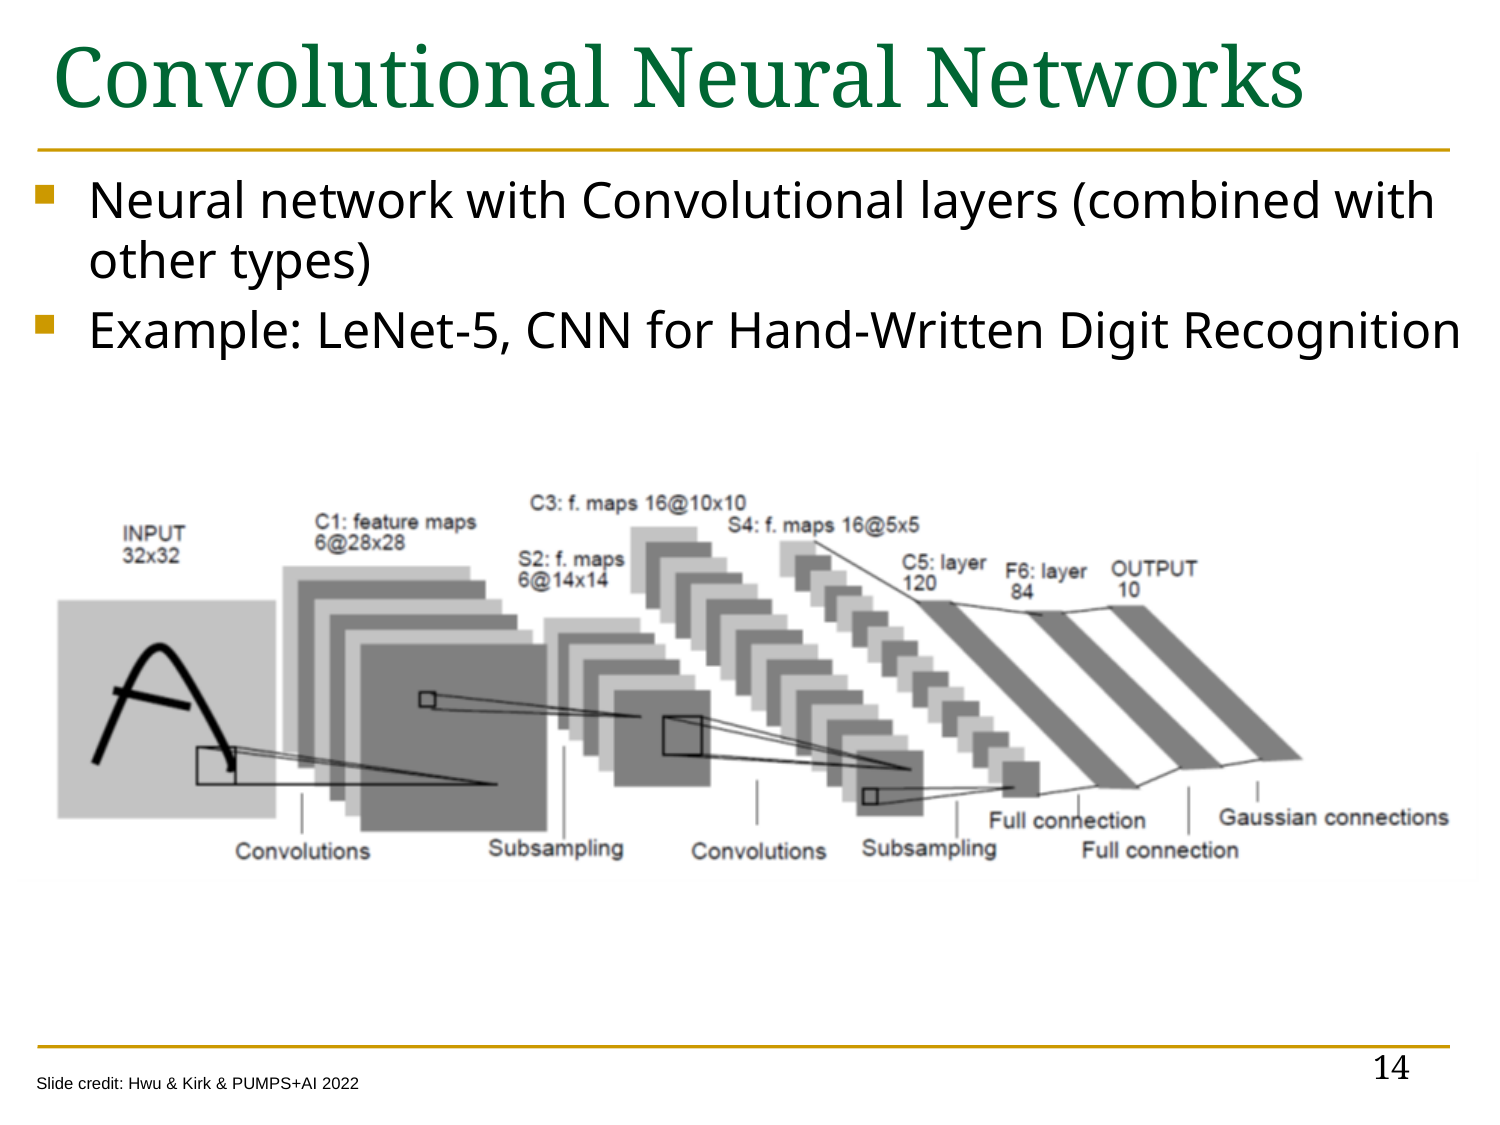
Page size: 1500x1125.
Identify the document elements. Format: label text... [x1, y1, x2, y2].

text_box Slide credit: Hwu & Kirk & PUMPS+AI 2022 [21, 1066, 375, 1101]
list Neural network with Convolutional layers (combined with other types) Example: LeNet-5, CNN for Hand-Written Digit Recognition [17, 160, 1483, 410]
slide_number 14 [1074, 1023, 1426, 1100]
picture [17, 452, 1479, 882]
title Convolutional Neural Networks [37, 0, 1451, 150]
